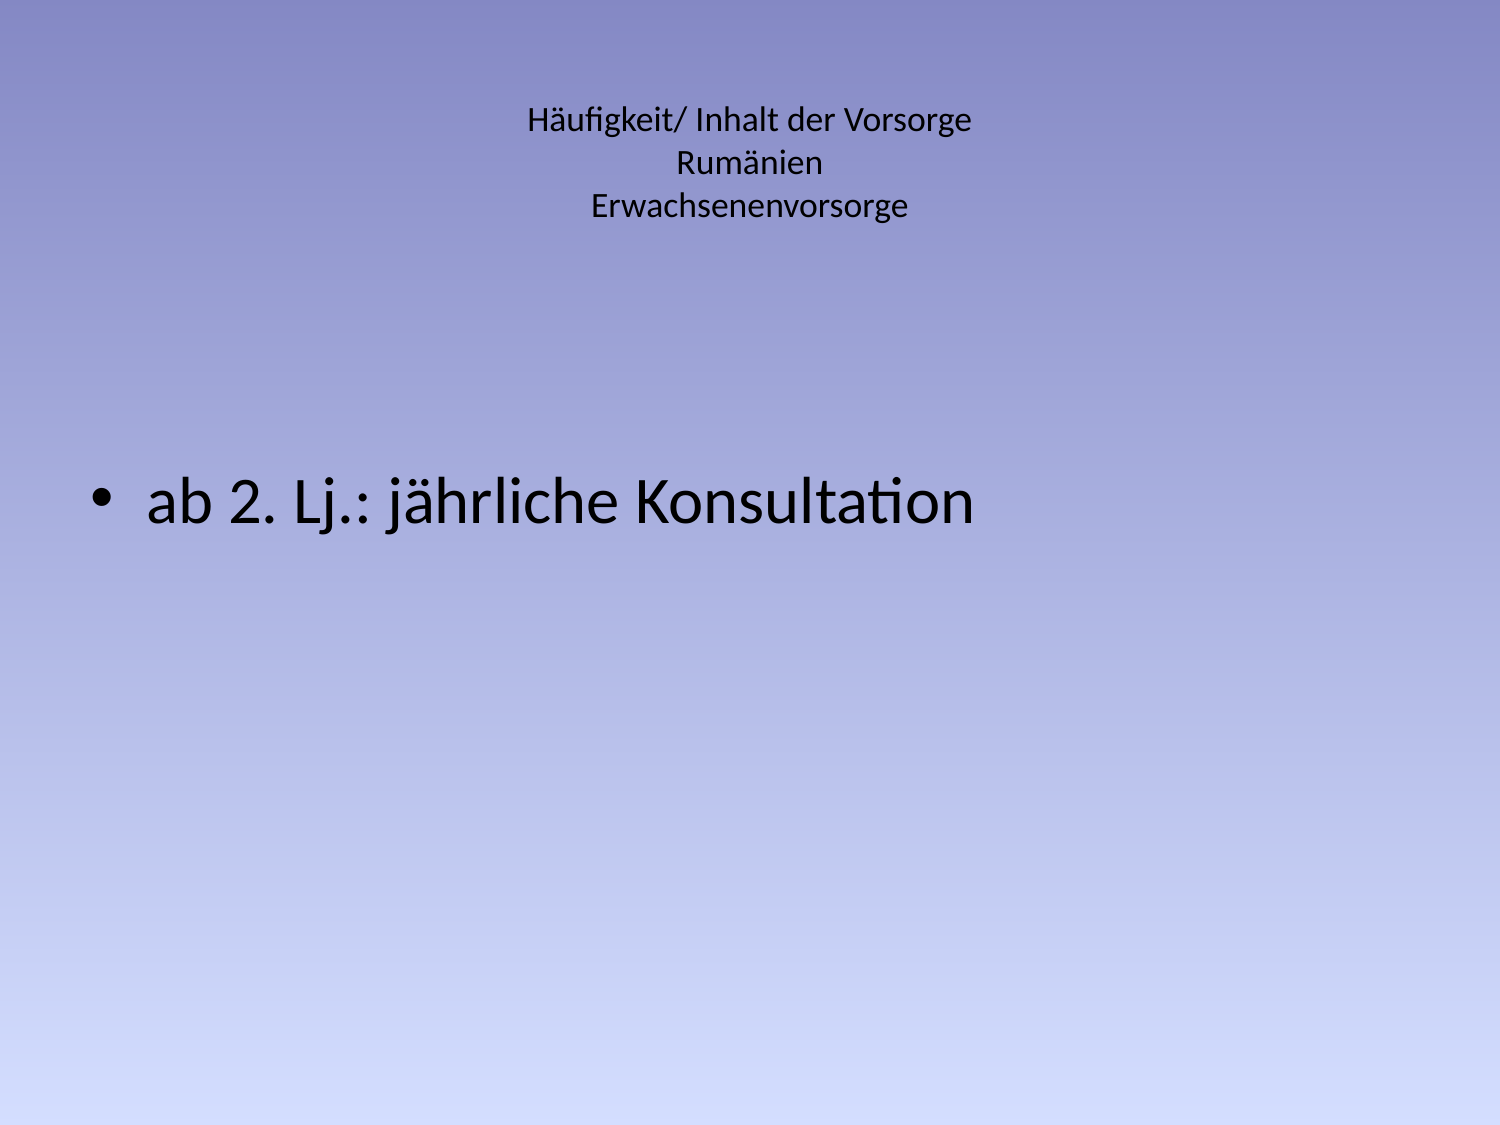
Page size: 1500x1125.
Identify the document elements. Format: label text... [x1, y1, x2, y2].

title Häufigkeit/ Inhalt der Vorsorge Rumänien Erwachsenenvorsorge [75, 45, 1425, 233]
list ab 2. Lj.: jährliche Konsultation [75, 262, 1425, 1005]
